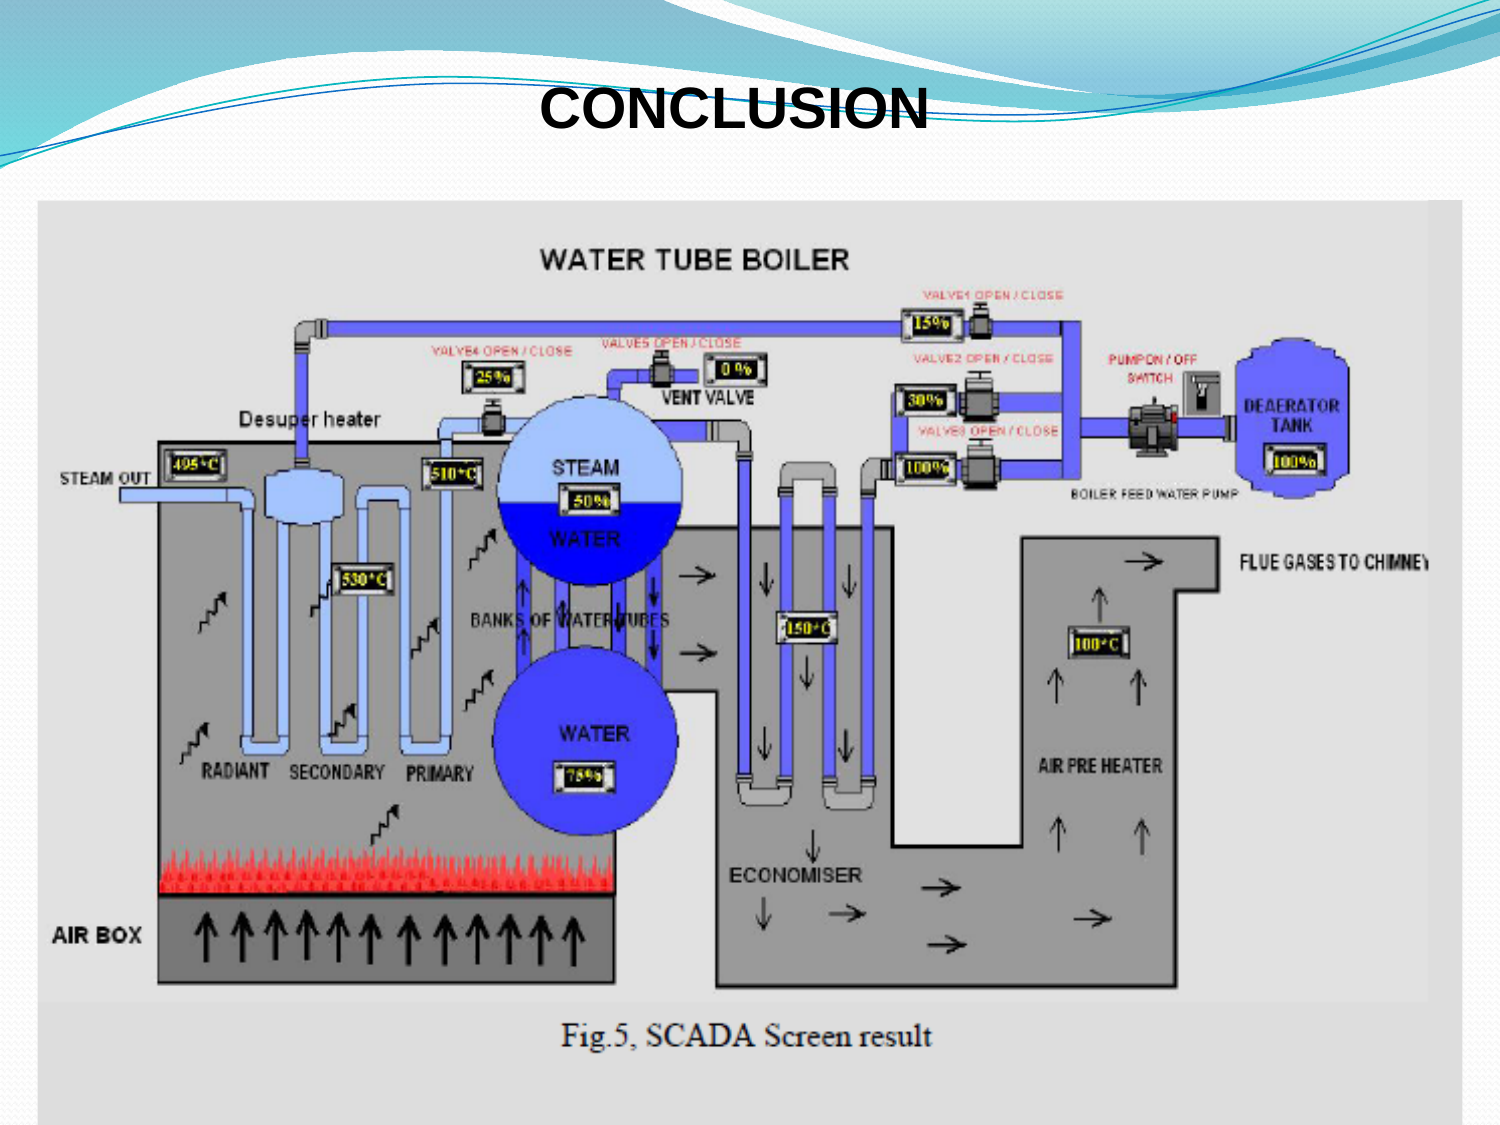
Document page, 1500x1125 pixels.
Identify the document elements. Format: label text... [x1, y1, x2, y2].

picture [37, 199, 1463, 1125]
text_box CONCLUSION [525, 62, 948, 148]
